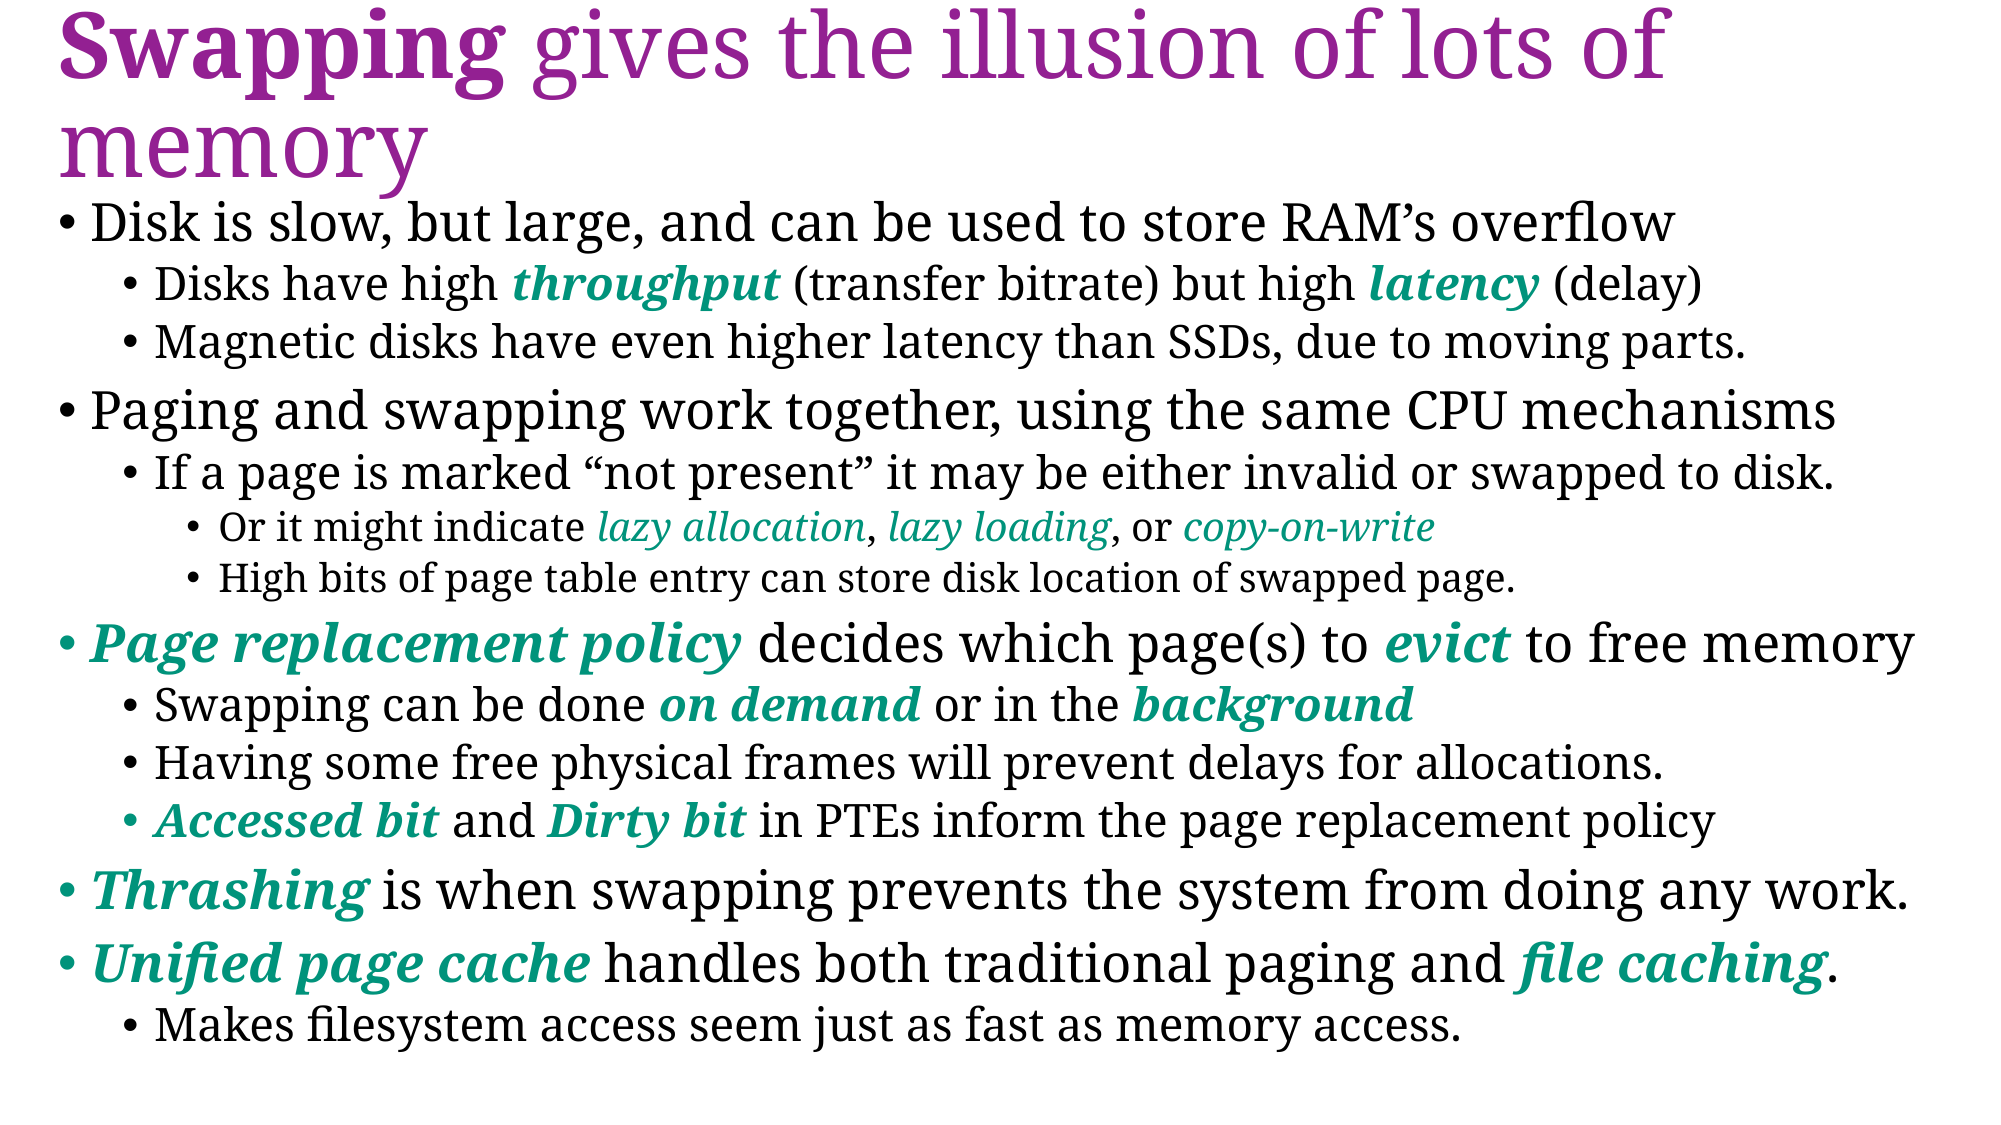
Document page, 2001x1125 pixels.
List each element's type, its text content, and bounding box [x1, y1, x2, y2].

list Disk is slow, but large, and can be used to store RAM’s overflow Disks have high throughput (transfer bitrate) but high latency (delay) Magnetic disks have even higher latency than SSDs, due to moving parts. Paging and swapping work together, using the same CPU mechanisms If a page is marked “not present” it may be either invalid or swapped to disk. Or it might indicate lazy allocation, lazy loading, or copy-on-write High bits of page table entry can store disk location of swapped page. Page replacement policy decides which page(s) to evict to free memory Swapping can be done on demand or in the background Having some free physical frames will prevent delays for allocations. Accessed bit and Dirty bit in PTEs inform the page replacement policy Thrashing is when swapping prevents the system from doing any work. Unified page cache handles both traditional paging and file caching. Makes filesystem access seem just as fast as memory access. [43, 188, 1953, 1106]
title Swapping gives the illusion of lots of memory [43, 25, 1953, 171]
